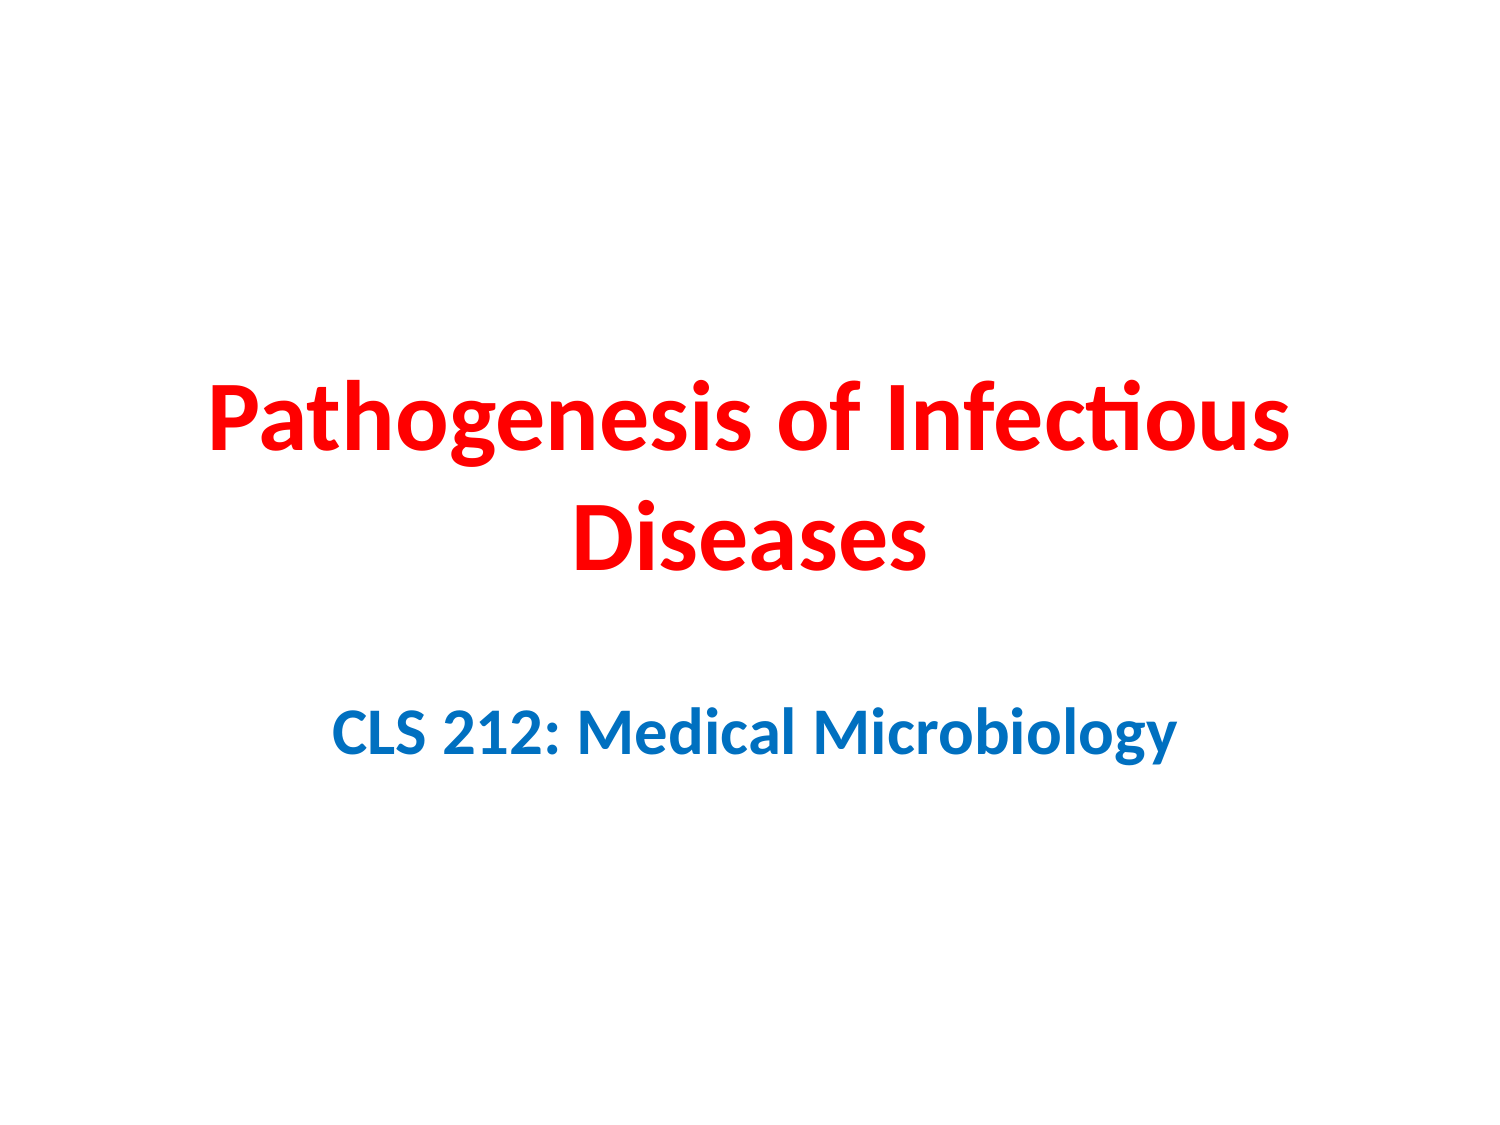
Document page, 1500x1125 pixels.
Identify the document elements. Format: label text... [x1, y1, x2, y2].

title Pathogenesis of Infectious Diseases [112, 349, 1388, 591]
subtitle CLS 212: Medical Microbiology [230, 680, 1281, 969]
